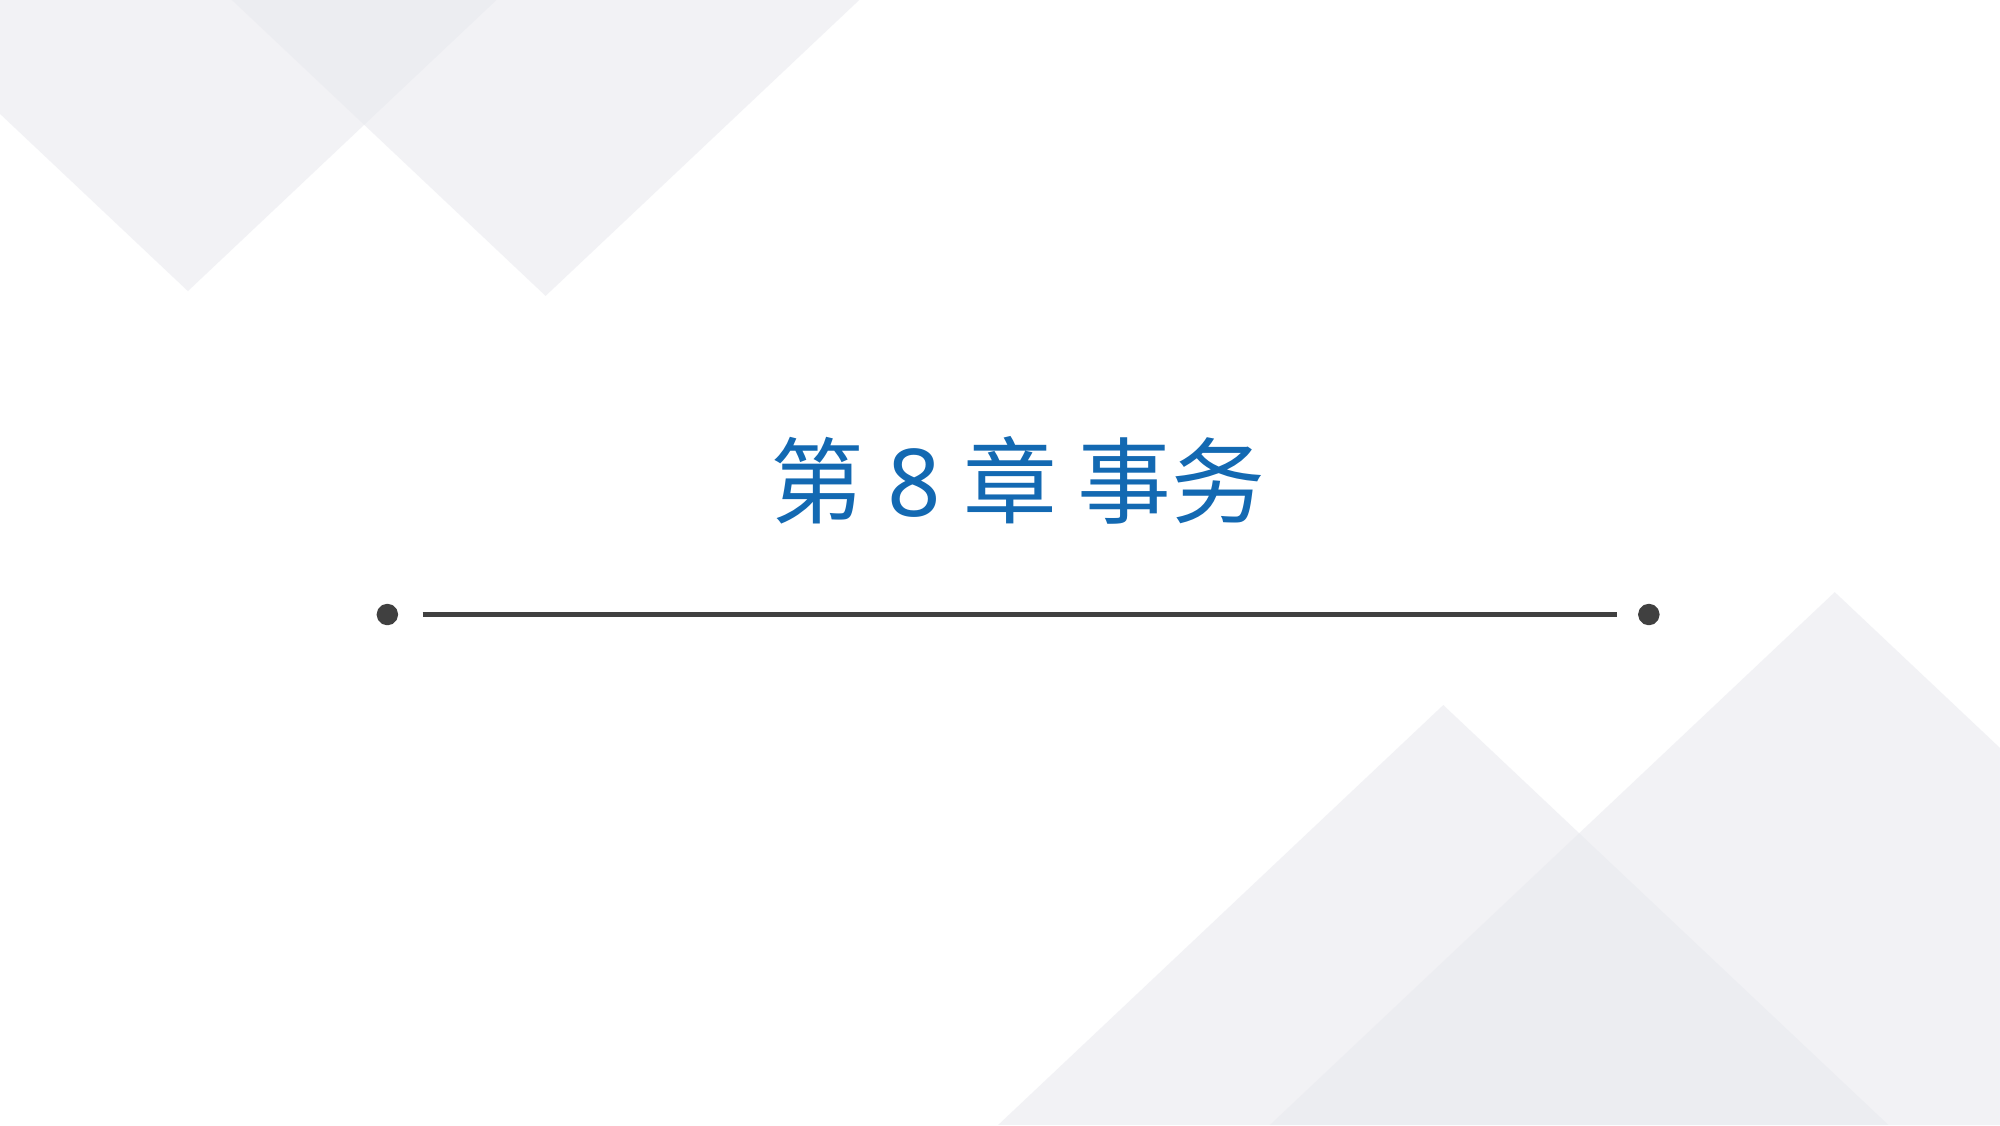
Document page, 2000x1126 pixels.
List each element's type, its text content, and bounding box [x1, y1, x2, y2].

text_box 第8章 事务 [410, 415, 1626, 543]
